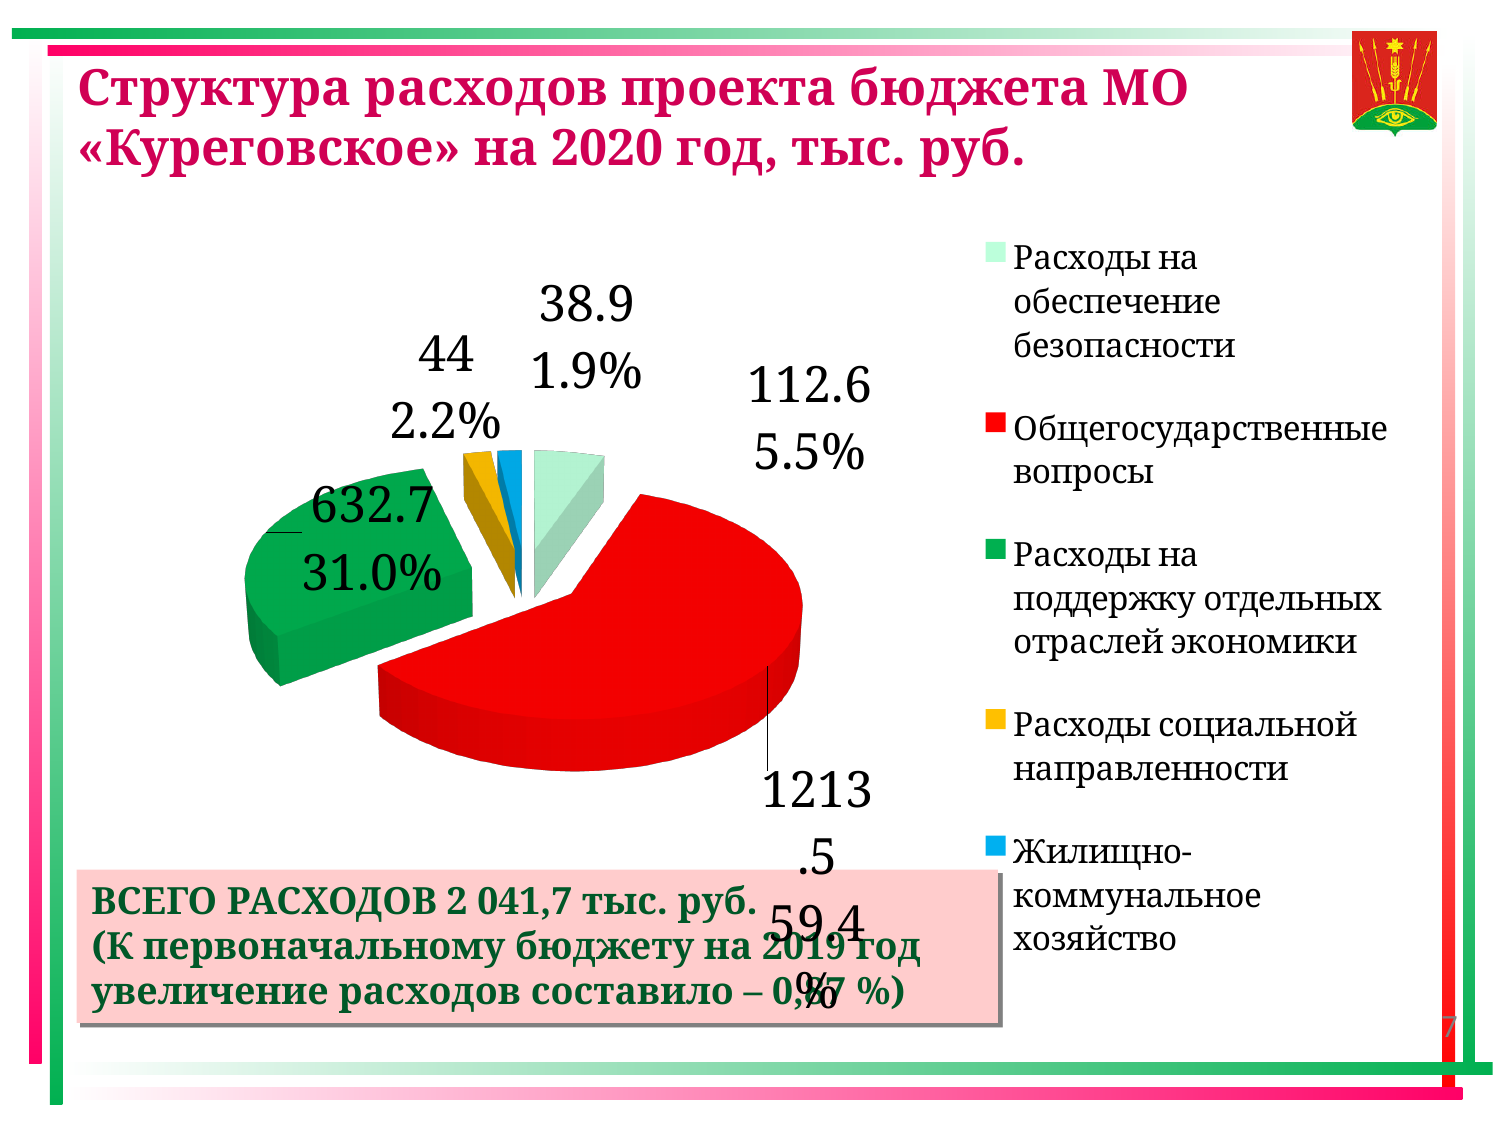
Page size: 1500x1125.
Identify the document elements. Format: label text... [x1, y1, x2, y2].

title Структура расходов проекта бюджета МО «Куреговское» на 2020 год, тыс. руб. [62, 47, 1412, 158]
chart [73, 172, 1412, 1024]
picture [1352, 31, 1437, 138]
slide_number 7 [1426, 1005, 1500, 1056]
